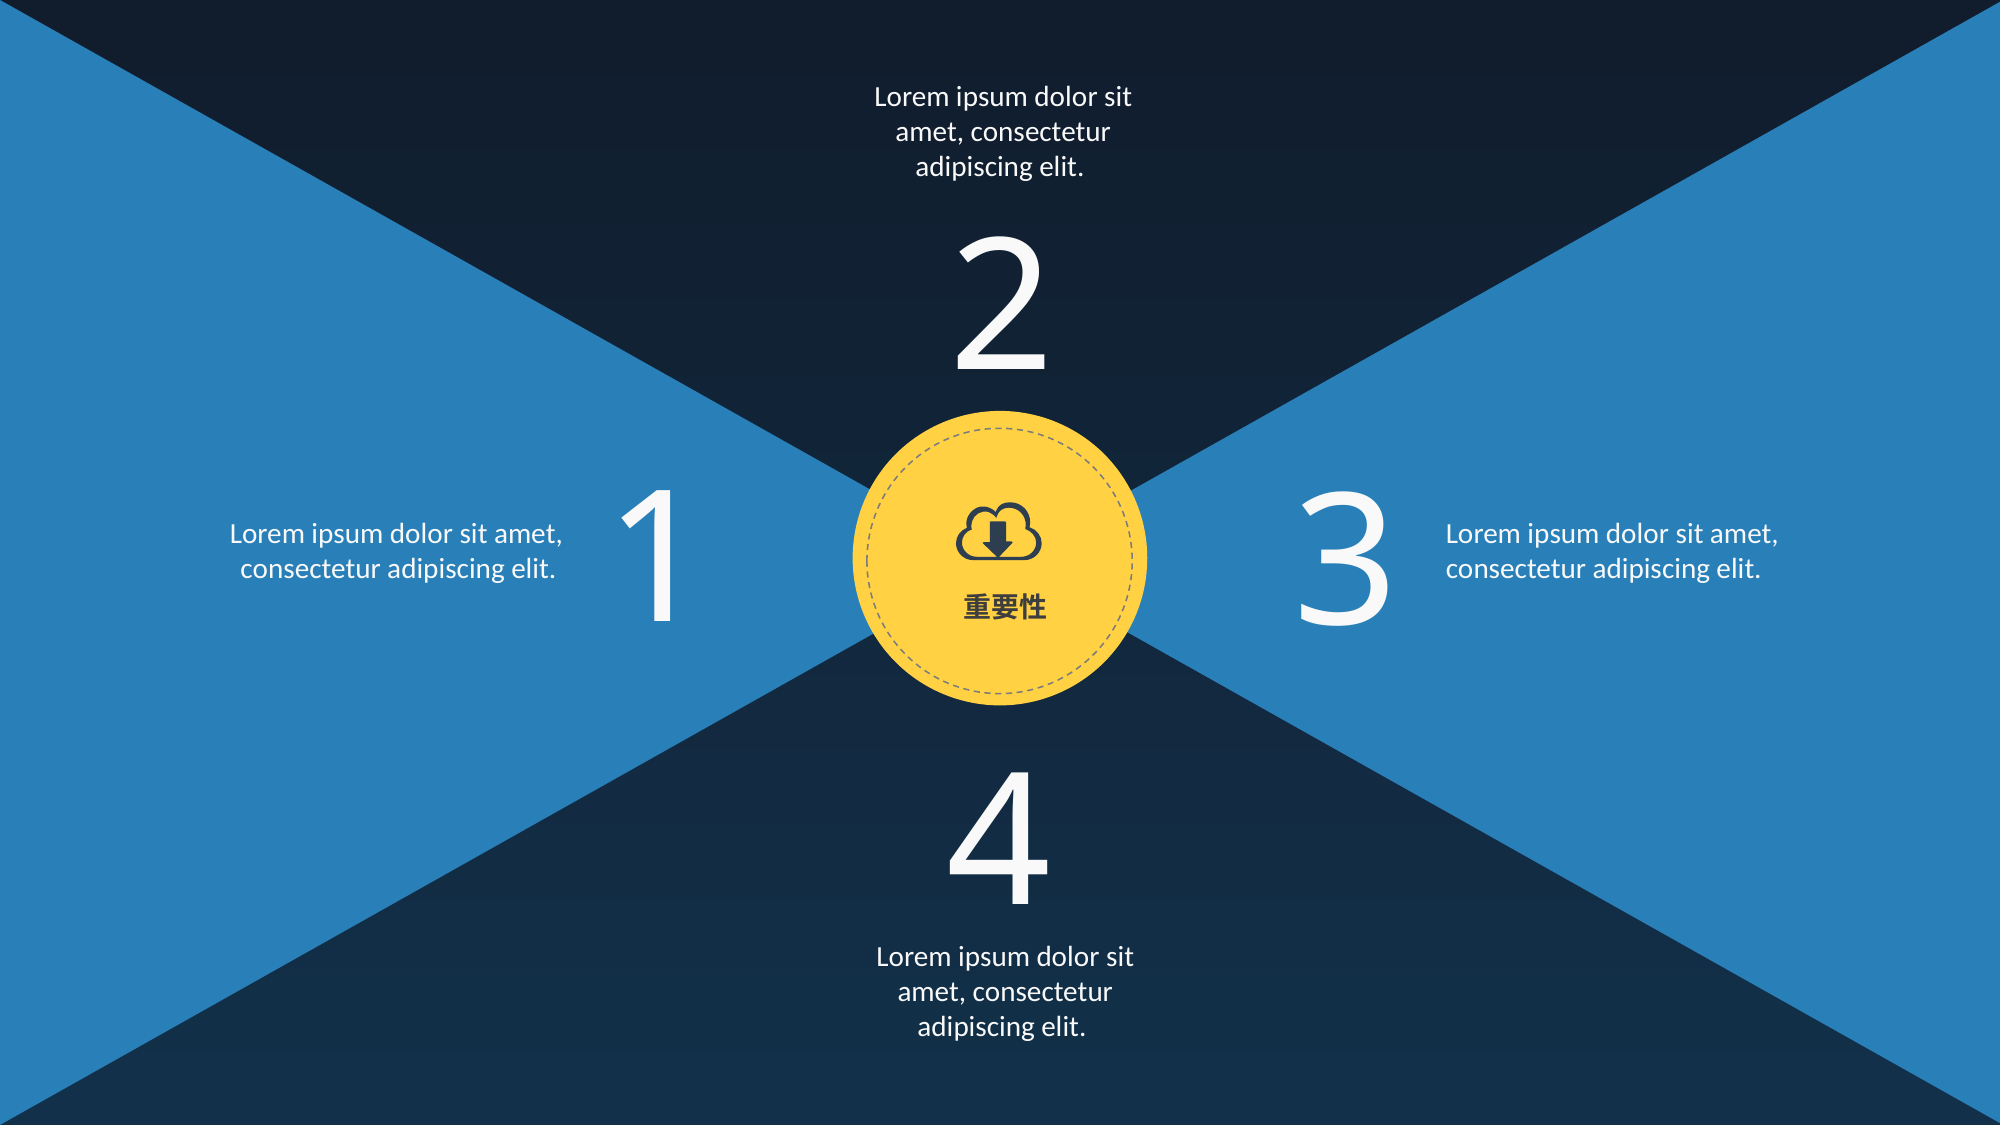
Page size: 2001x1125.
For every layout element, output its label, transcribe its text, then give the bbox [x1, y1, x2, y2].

text_box Lorem ipsum dolor sit amet, consectetur adipiscing elit. [854, 929, 1157, 1021]
text_box 3 [1279, 433, 1414, 669]
text_box Lorem ipsum dolor sit amet, consectetur adipiscing elit. [190, 507, 579, 599]
text_box 1 [590, 430, 725, 666]
text_box [1129, 0, 2000, 1125]
text_box Lorem ipsum dolor sit amet, consectetur adipiscing elit. [852, 69, 1155, 161]
text_box [850, 414, 1150, 708]
text_box [864, 426, 1135, 696]
text_box [0, 0, 872, 1125]
text_box 2 [934, 179, 1069, 414]
text_box Lorem ipsum dolor sit amet, consectetur adipiscing elit. [1430, 507, 1832, 599]
text_box 4 [931, 713, 1066, 929]
